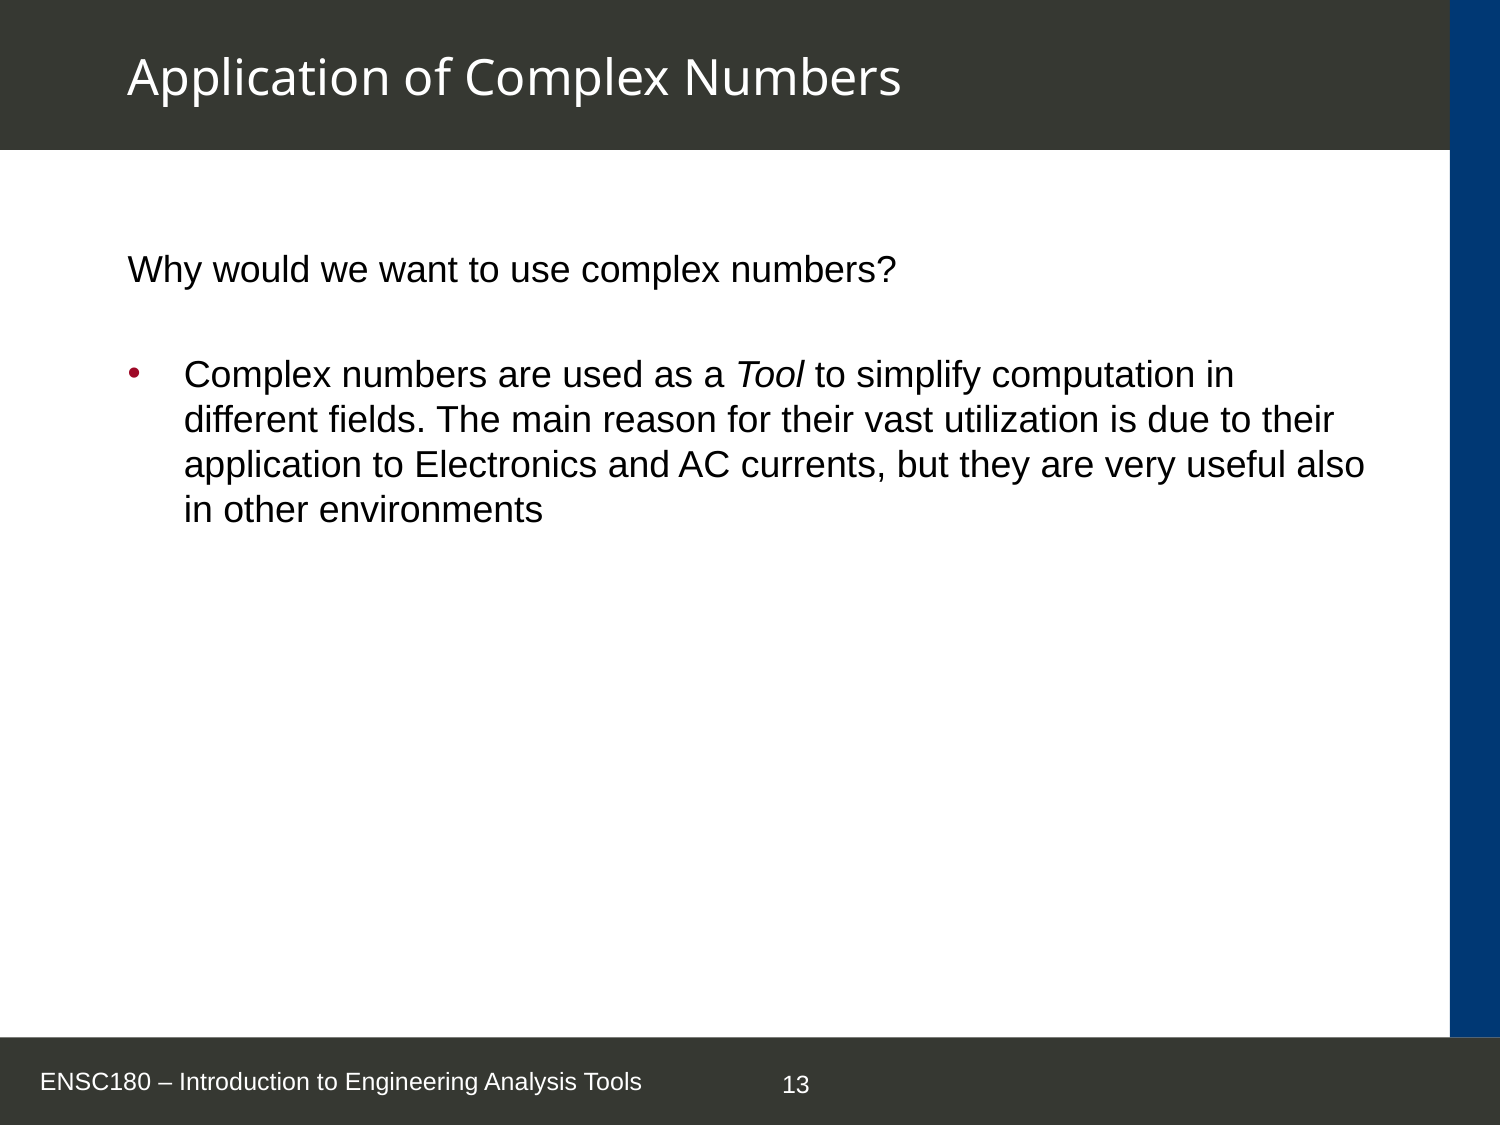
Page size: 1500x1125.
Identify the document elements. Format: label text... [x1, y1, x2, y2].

list Why would we want to use complex numbers? Complex numbers are used as a Tool to simplify computation in different fields. The main reason for their vast utilization is due to their application to Electronics and AC currents, but they are very useful also in other environments [112, 237, 1388, 1029]
footer ENSC180 – Introduction to Engineering Analysis Tools [24, 1058, 700, 1121]
title Application of Complex Numbers [112, 37, 1450, 138]
